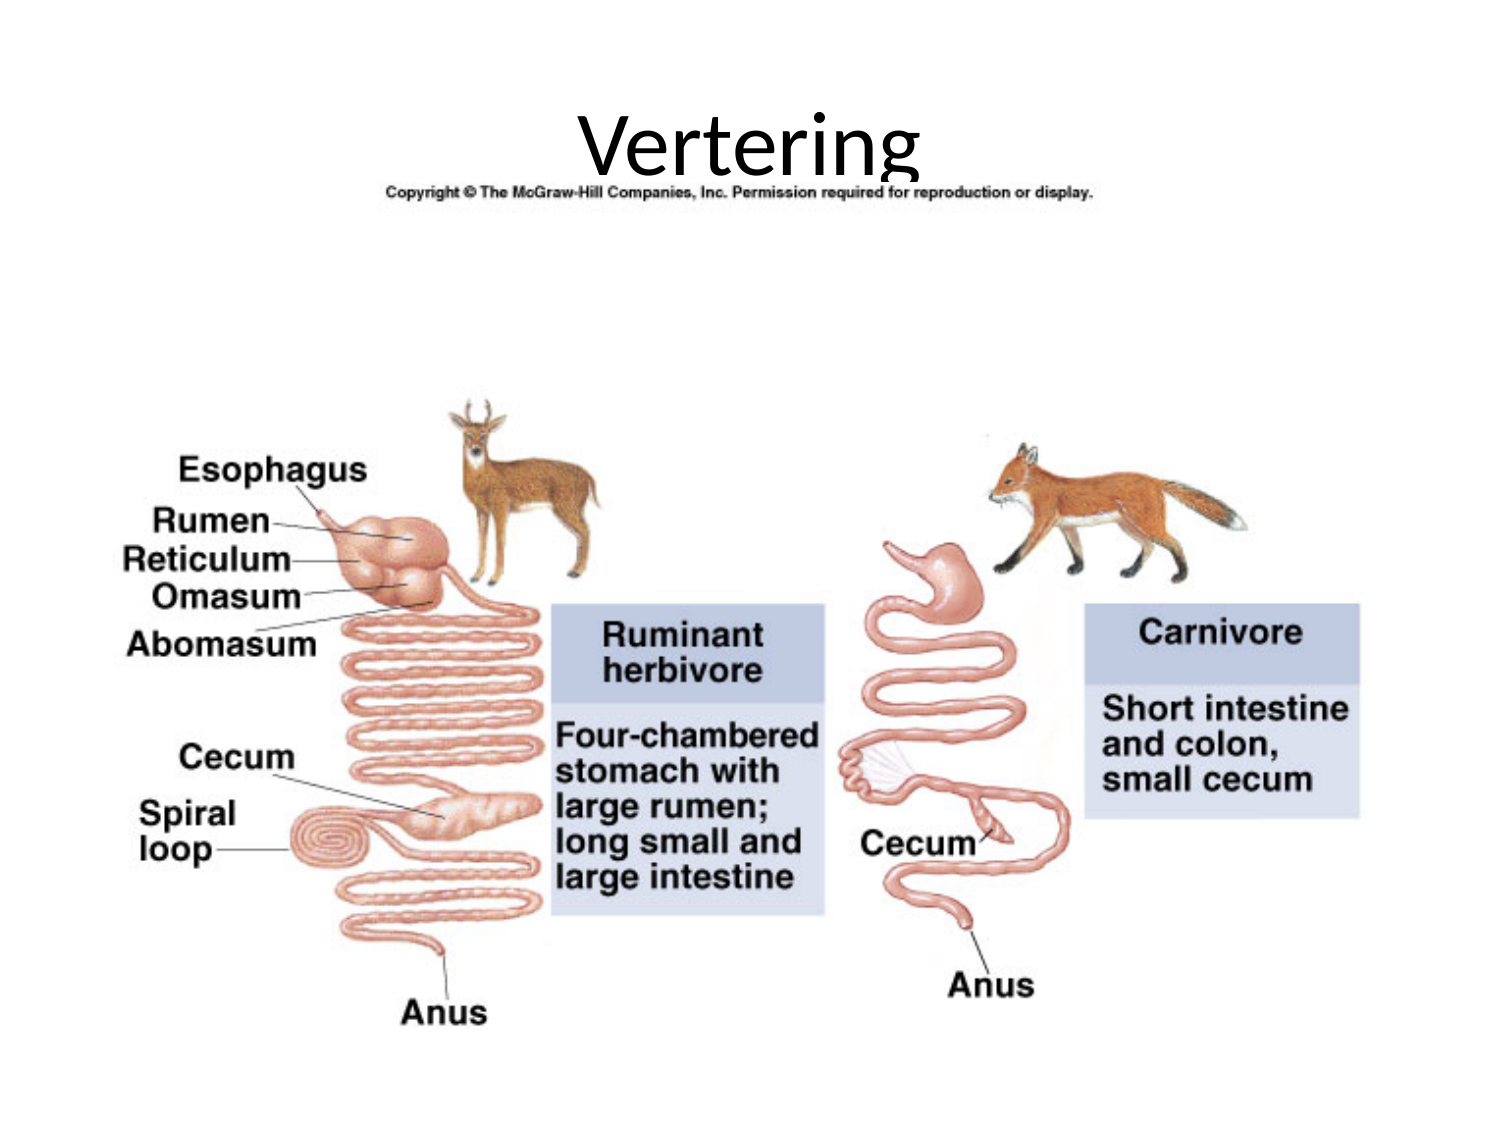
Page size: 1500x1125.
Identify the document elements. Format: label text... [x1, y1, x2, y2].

picture [111, 182, 1368, 1125]
title Vertering [75, 45, 1425, 233]
